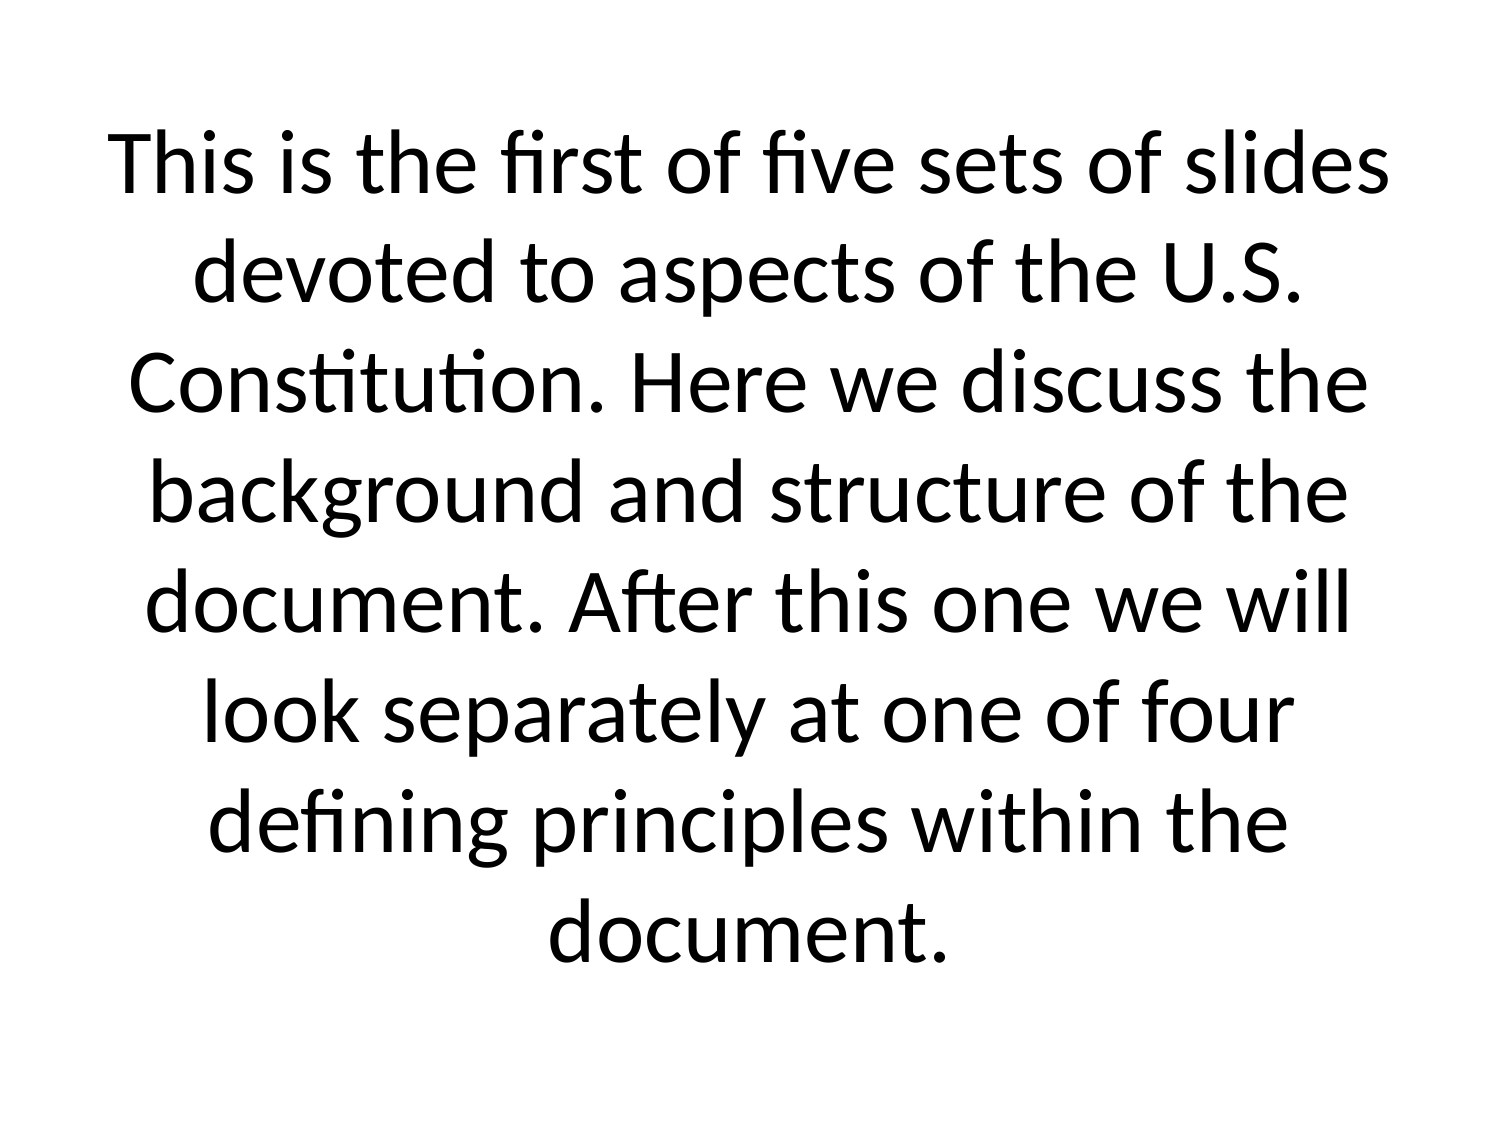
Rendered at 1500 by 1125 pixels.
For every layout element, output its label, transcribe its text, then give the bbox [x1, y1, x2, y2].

title This is the first of five sets of slides devoted to aspects of the U.S. Constitution. Here we discuss the background and structure of the document. After this one we will look separately at one of four defining principles within the document. [75, 45, 1425, 1038]
